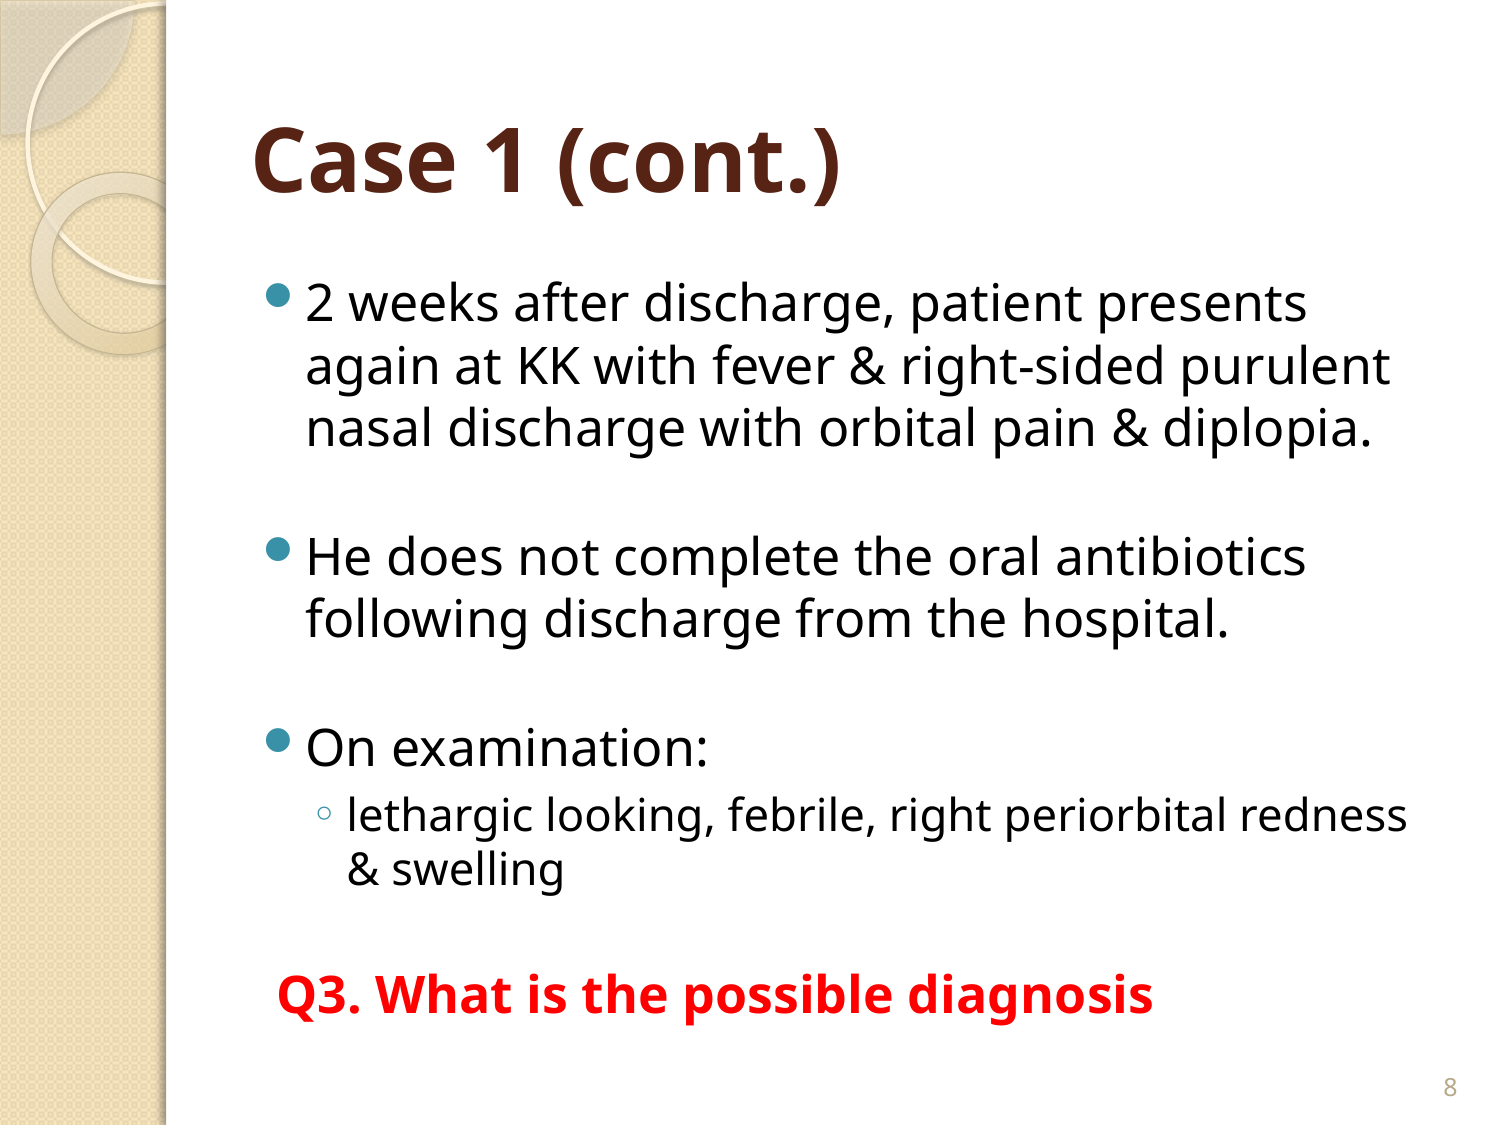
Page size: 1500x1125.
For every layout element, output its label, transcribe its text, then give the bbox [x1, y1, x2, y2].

title Case 1 (cont.) [235, 62, 1466, 250]
list 2 weeks after discharge, patient presents again at KK with fever & right-sided purulent nasal discharge with orbital pain & diplopia. He does not complete the oral antibiotics following discharge from the hospital. On examination: lethargic looking, febrile, right periorbital redness & swelling Q3. What is the possible diagnosis [235, 262, 1438, 1050]
slide_number 8 [1413, 1034, 1488, 1113]
